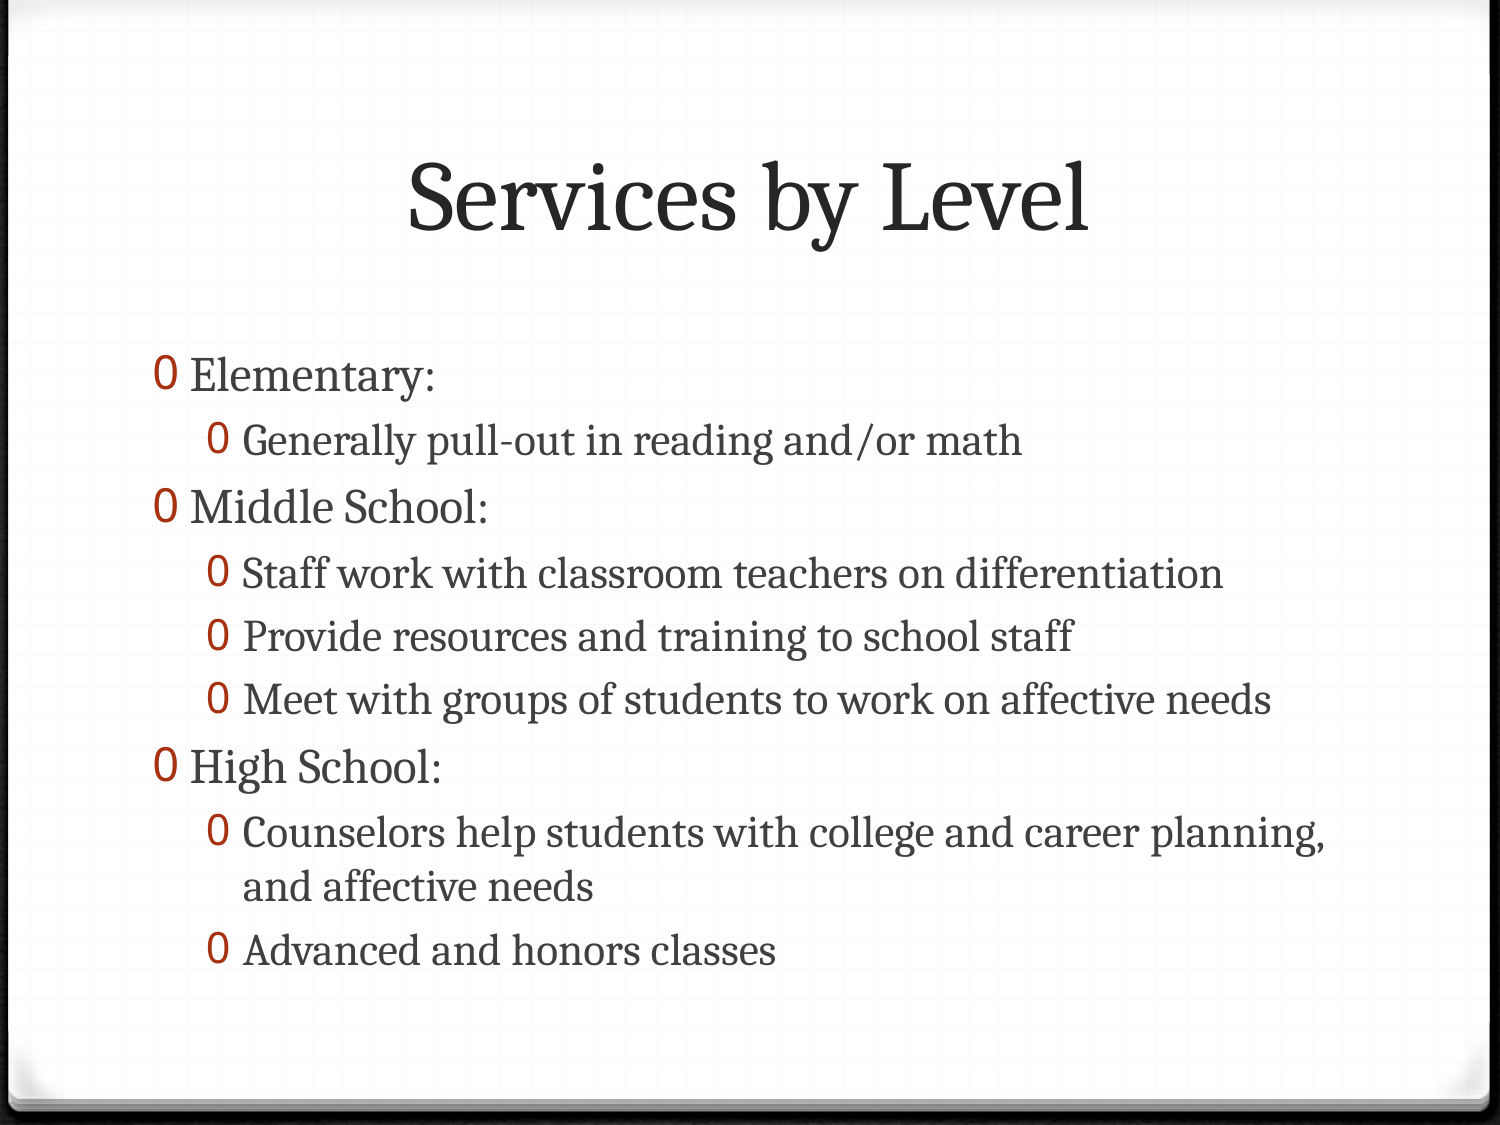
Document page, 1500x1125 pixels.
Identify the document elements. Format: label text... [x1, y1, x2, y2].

title Services by Level [90, 71, 1410, 309]
list Elementary: Generally pull-out in reading and/or math Middle School: Staff work with classroom teachers on differentiation Provide resources and training to school staff Meet with groups of students to work on affective needs High School: Counselors help students with college and career planning, and affective needs Advanced and honors classes [137, 334, 1363, 983]
picture [0, 0, 1500, 1125]
